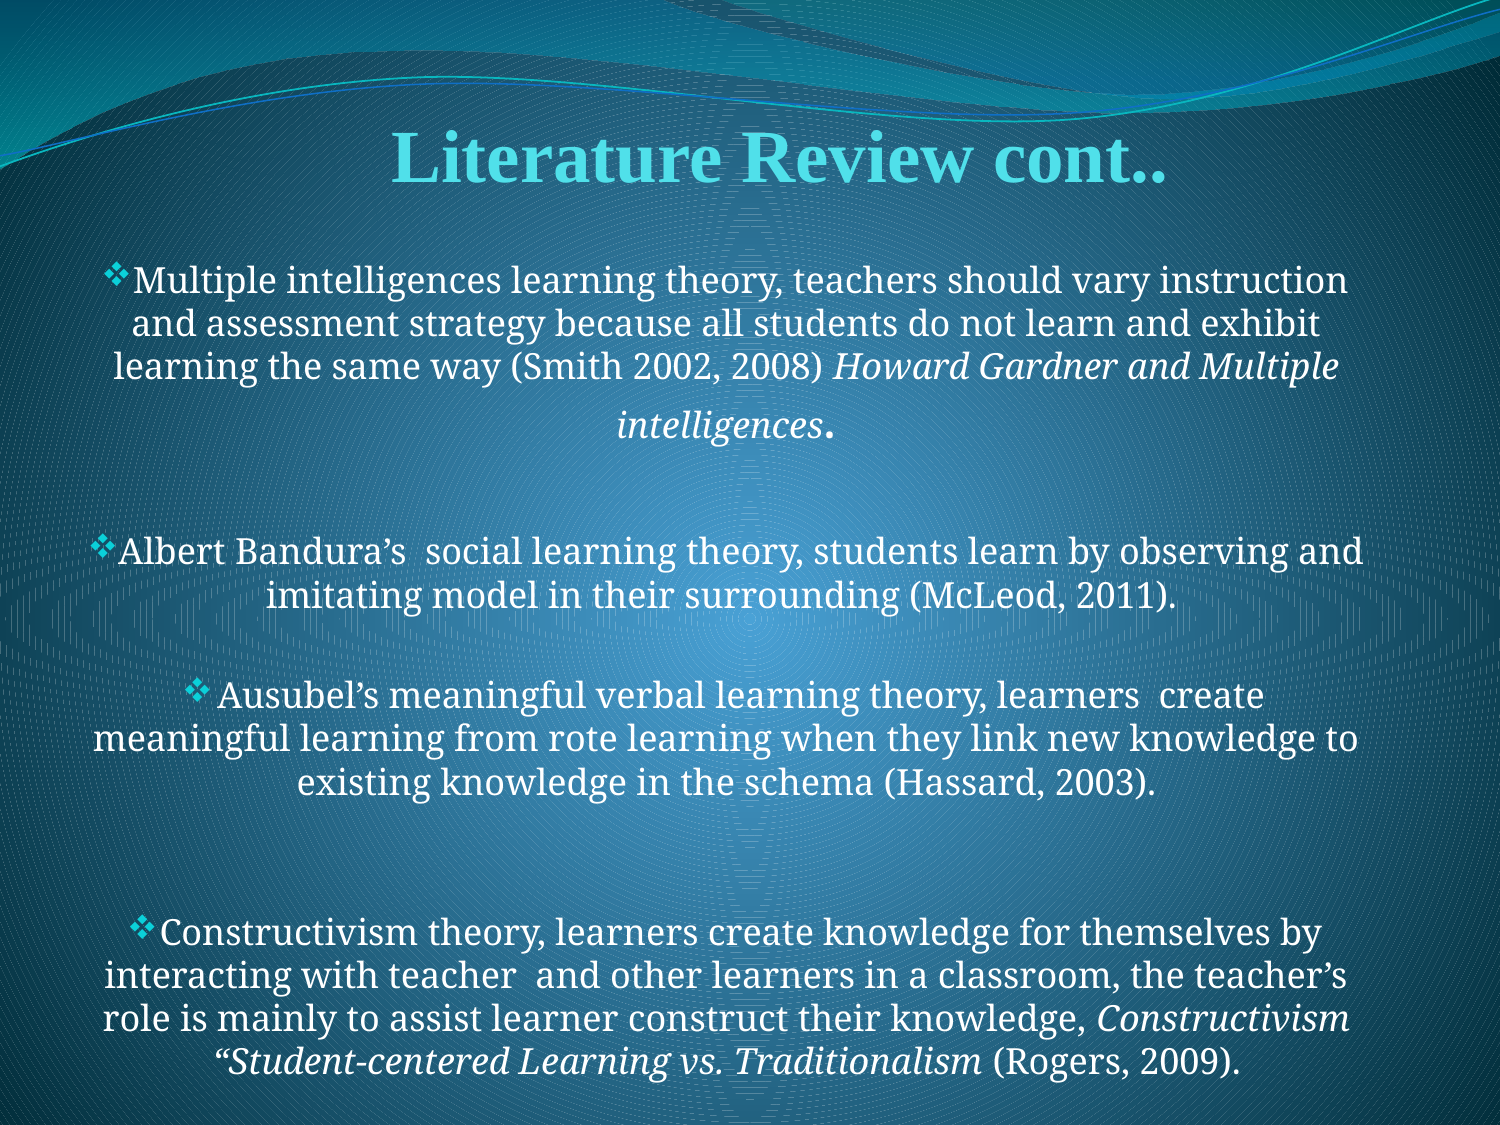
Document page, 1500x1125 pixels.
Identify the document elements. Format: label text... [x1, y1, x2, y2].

subtitle Multiple intelligences learning theory, teachers should vary instruction and assessment strategy because all students do not learn and exhibit learning the same way (Smith 2002, 2008) Howard Gardner and Multiple intelligences. Albert Bandura’s social learning theory, students learn by observing and imitating model in their surrounding (McLeod, 2011). Ausubel’s meaningful verbal learning theory, learners create meaningful learning from rote learning when they link new knowledge to existing knowledge in the schema (Hassard, 2003). Constructivism theory, learners create knowledge for themselves by interacting with teacher and other learners in a classroom, the teacher’s role is mainly to assist learner construct their knowledge, Constructivism “Student-centered Learning vs. Traditionalism (Rogers, 2009). [87, 249, 1376, 1100]
title Literature Review cont.. [137, 0, 1426, 288]
